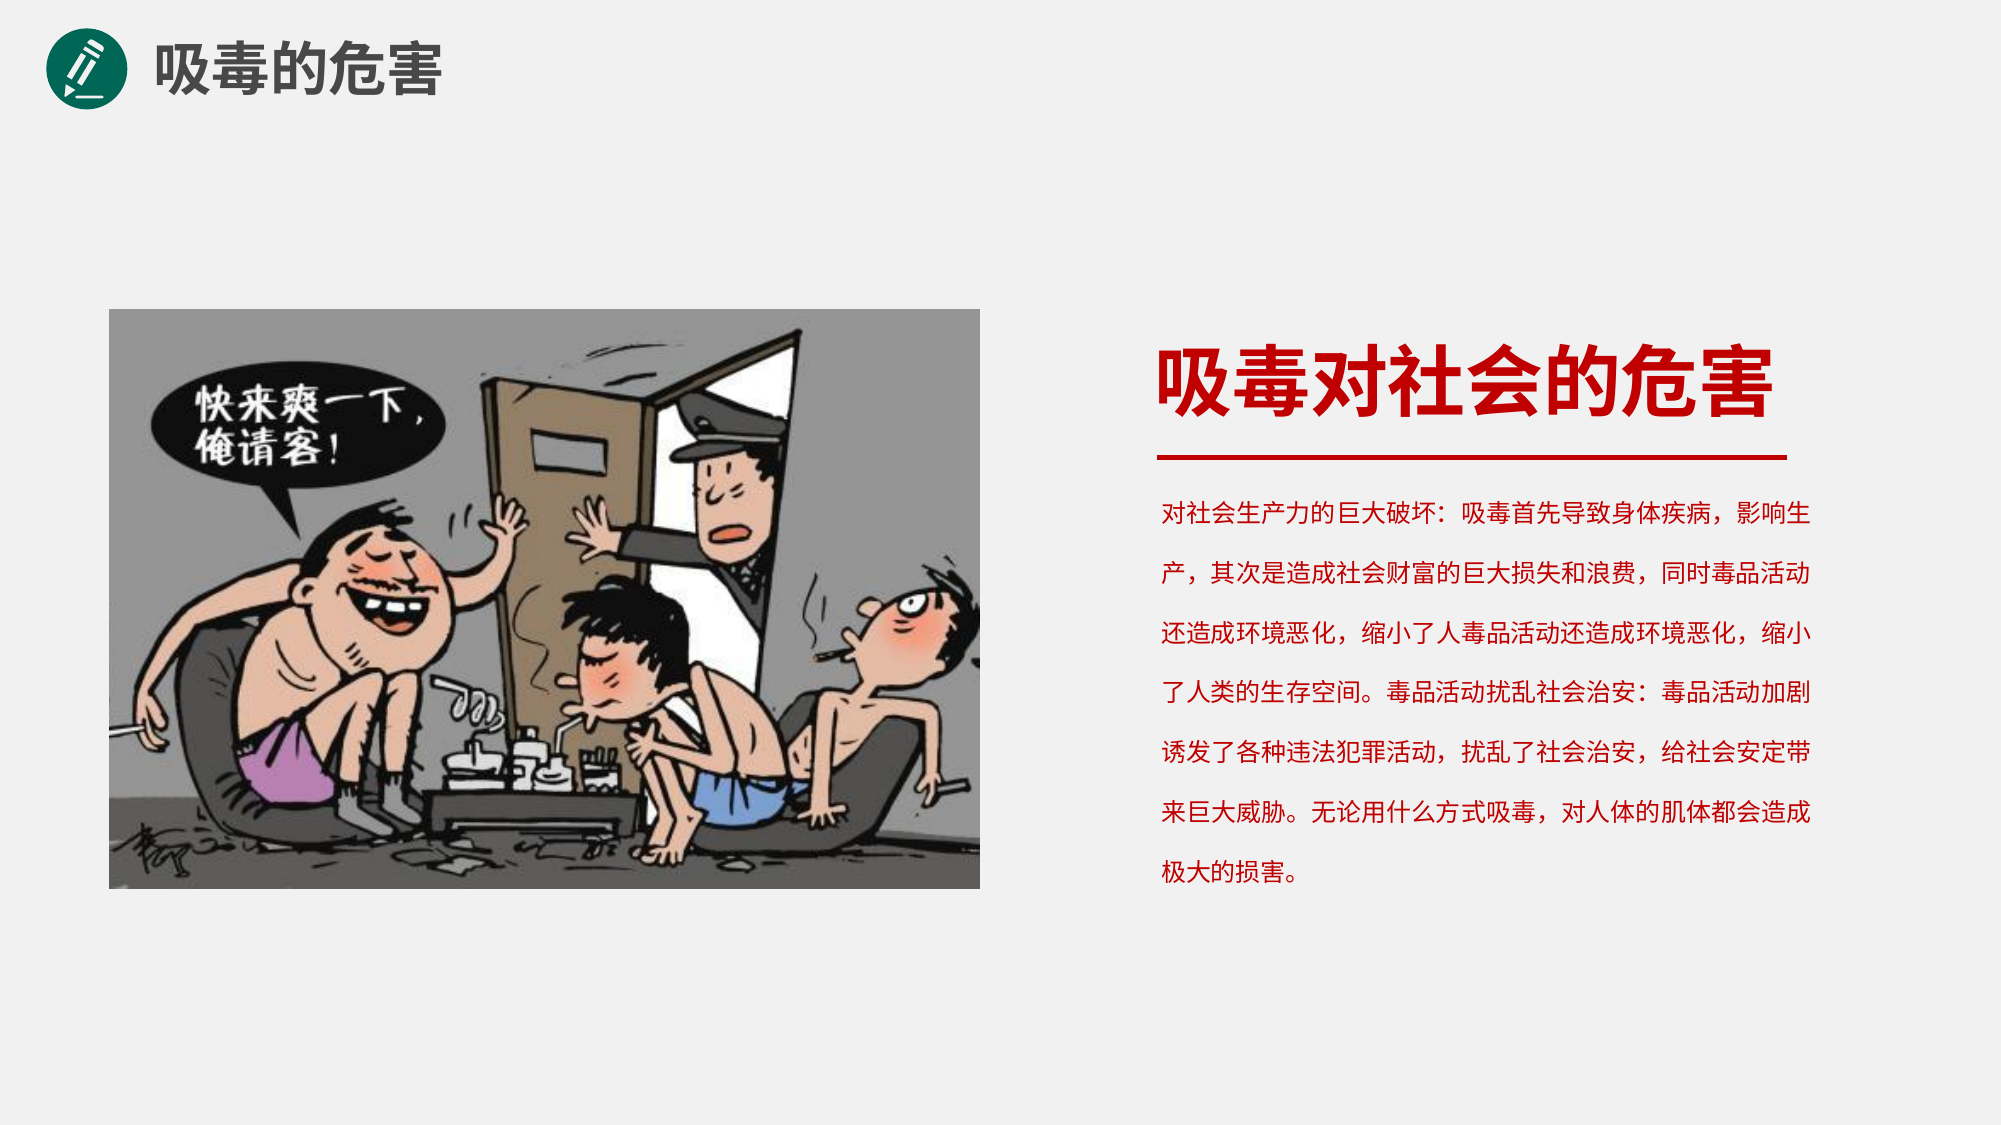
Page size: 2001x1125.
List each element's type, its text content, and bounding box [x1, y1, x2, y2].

text_box 吸毒对社会的危害 [1154, 332, 1781, 427]
text_box 吸毒的危害 [139, 24, 967, 110]
text_box [46, 28, 128, 110]
text_box 对社会生产力的巨大破坏：吸毒首先导致身体疾病，影响生产，其次是造成社会财富的巨大损失和浪费，同时毒品活动还造成环境恶化，缩小了人毒品活动还造成环境恶化，缩小了人类的生存空间。毒品活动扰乱社会治安：毒品活动加剧诱发了各种违法犯罪活动，扰乱了社会治安，给社会安定带来巨大威胁。无论用什么方式吸毒，对人体的肌体都会造成极大的损害。 [1160, 467, 1832, 887]
picture [0, 0, 2001, 1125]
